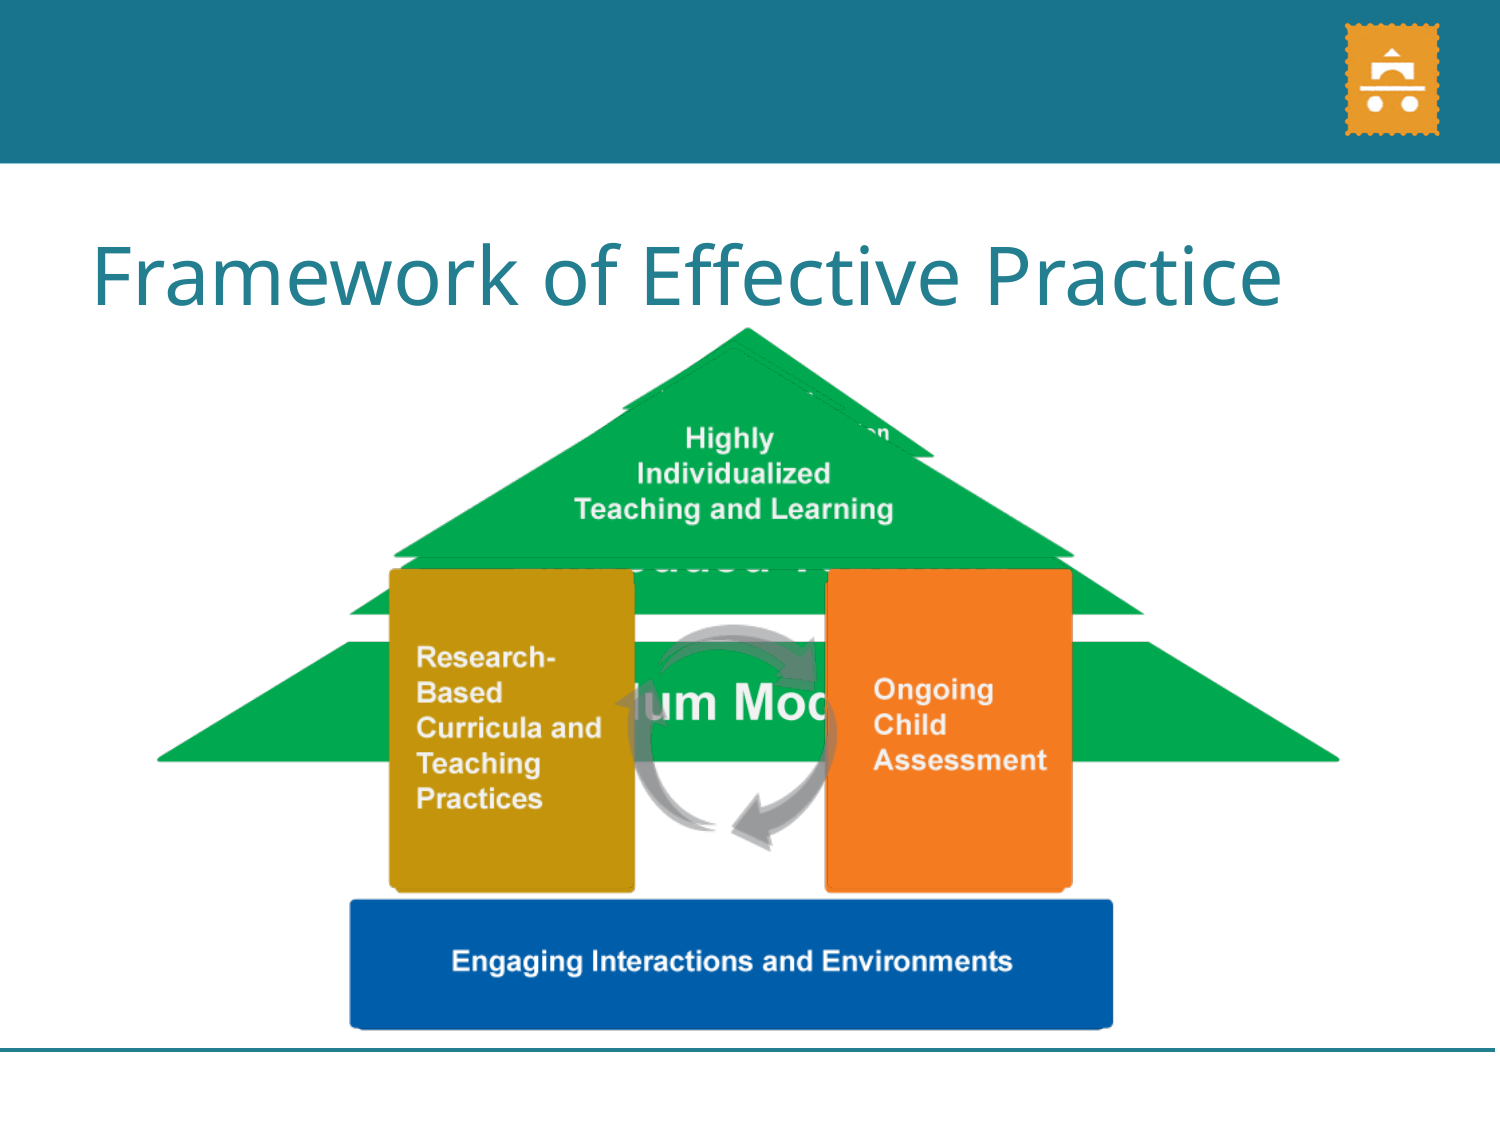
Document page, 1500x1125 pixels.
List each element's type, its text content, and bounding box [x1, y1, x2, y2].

text_box Framework of Effective Practice [74, 216, 1451, 330]
picture [0, 0, 1500, 1125]
